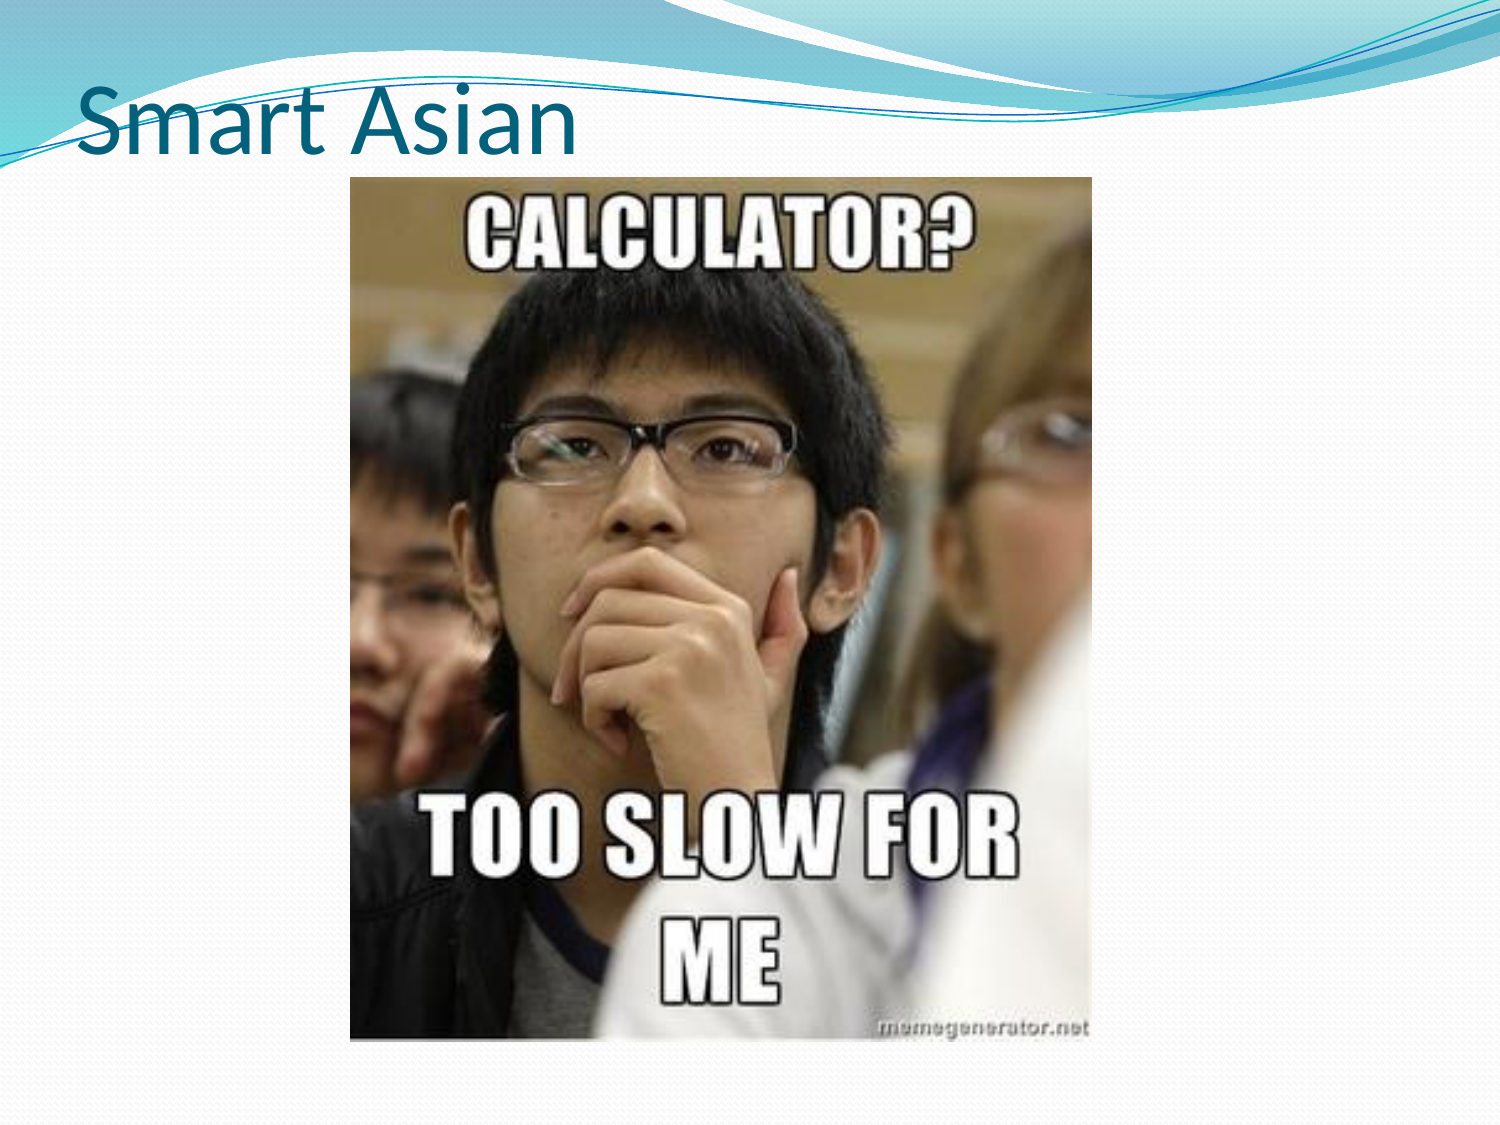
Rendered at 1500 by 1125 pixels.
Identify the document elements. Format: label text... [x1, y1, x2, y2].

title Smart Asian [75, 0, 1425, 175]
picture [349, 176, 1092, 1042]
